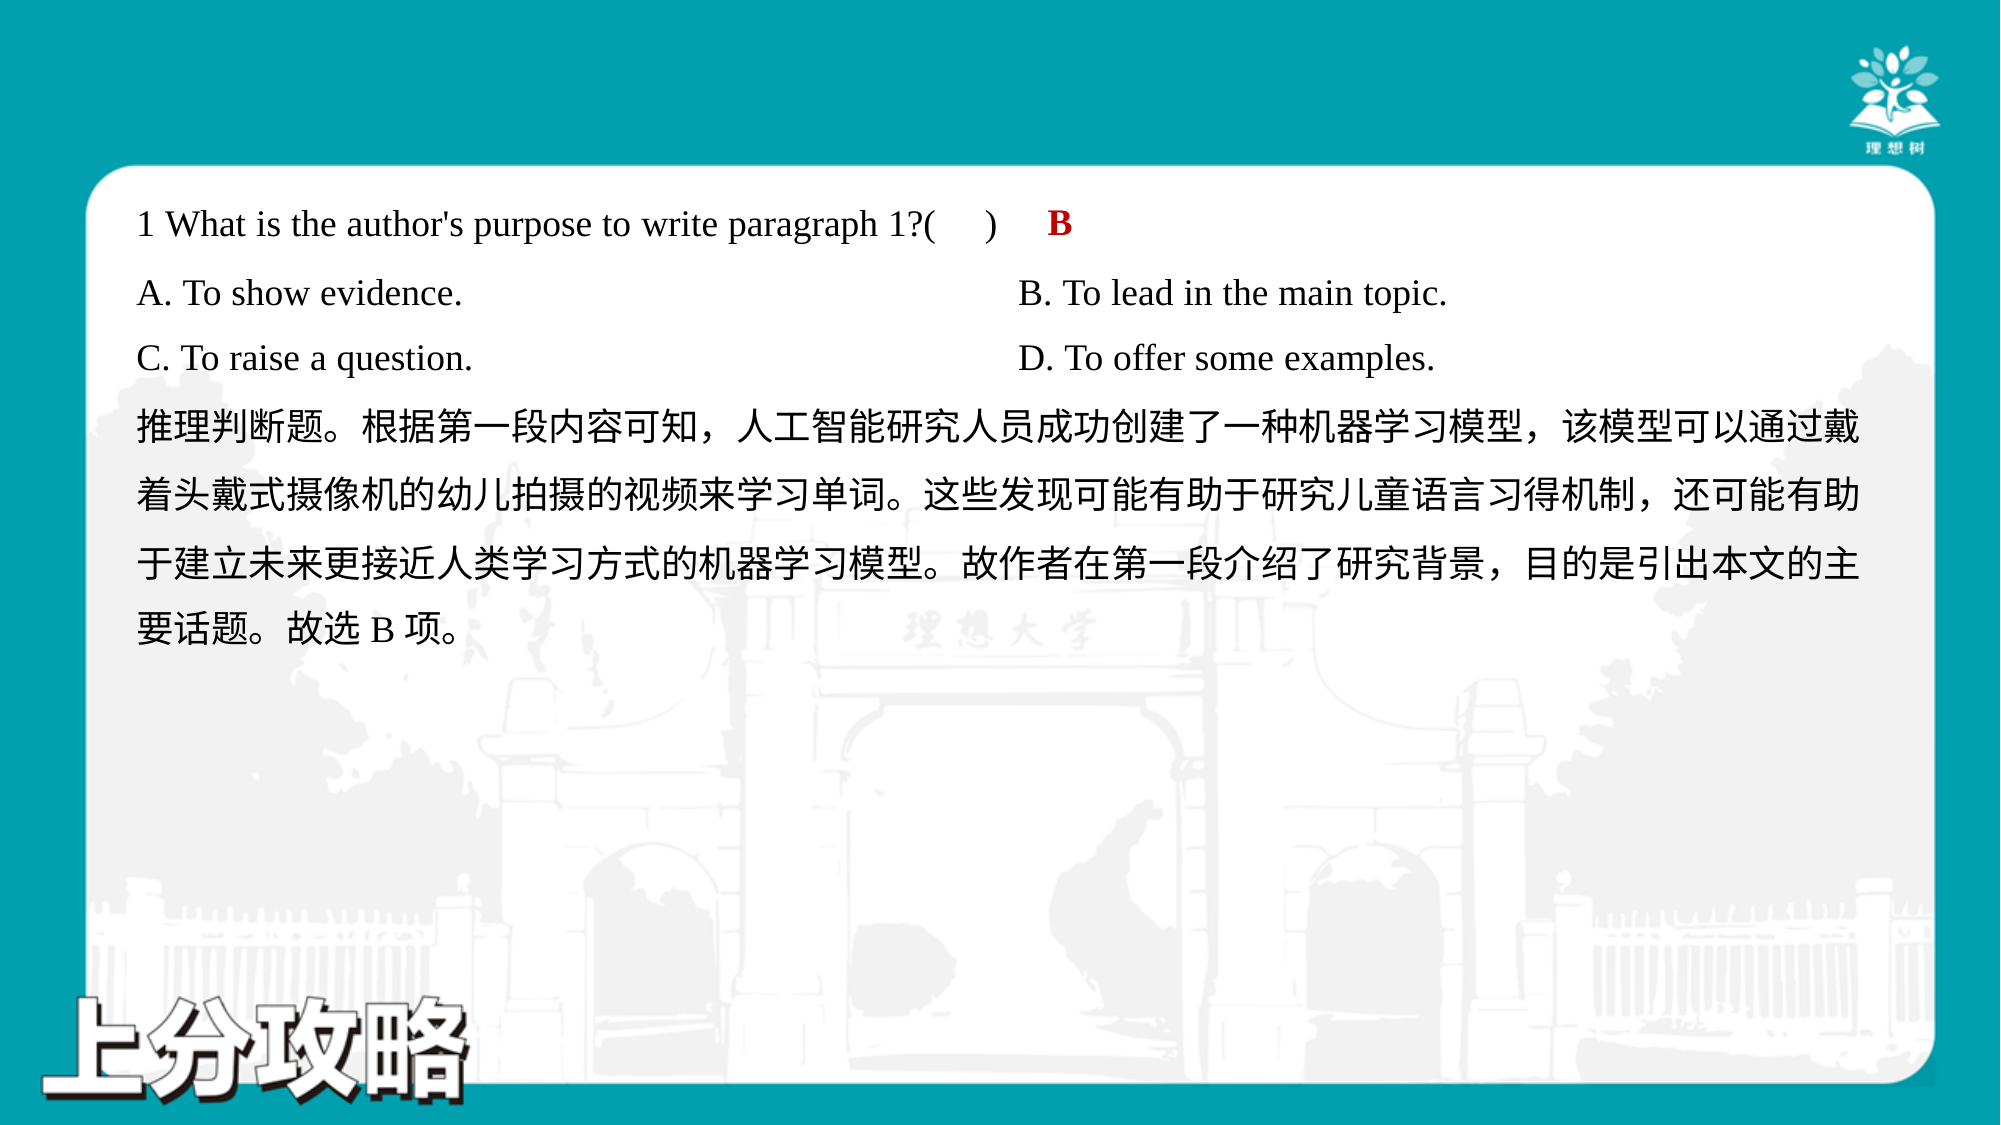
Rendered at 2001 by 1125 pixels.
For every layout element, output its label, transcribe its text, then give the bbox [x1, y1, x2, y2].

text_box A. To show evidence. B. To lead in the main topic. C. To raise a question. D. To offer some examples. [136, 244, 1865, 371]
text_box B [1033, 176, 1086, 236]
text_box 推理判断题。根据第一段内容可知，人工智能研究人员成功创建了一种机器学习模型，该模型可以通过戴 着头戴式摄像机的幼儿拍摄的视频来学习单词。这些发现可能有助于研究儿童语言习得机制，还可能有助 于建立未来更接近人类学习方式的机器学习模型。故作者在第一段介绍了研究背景，目的是引出本文的主 要话题。故选B项。 [136, 379, 1865, 644]
picture [0, 0, 2000, 1125]
text_box 1 What is the author's purpose to write paragraph 1?( ) [136, 176, 1865, 237]
